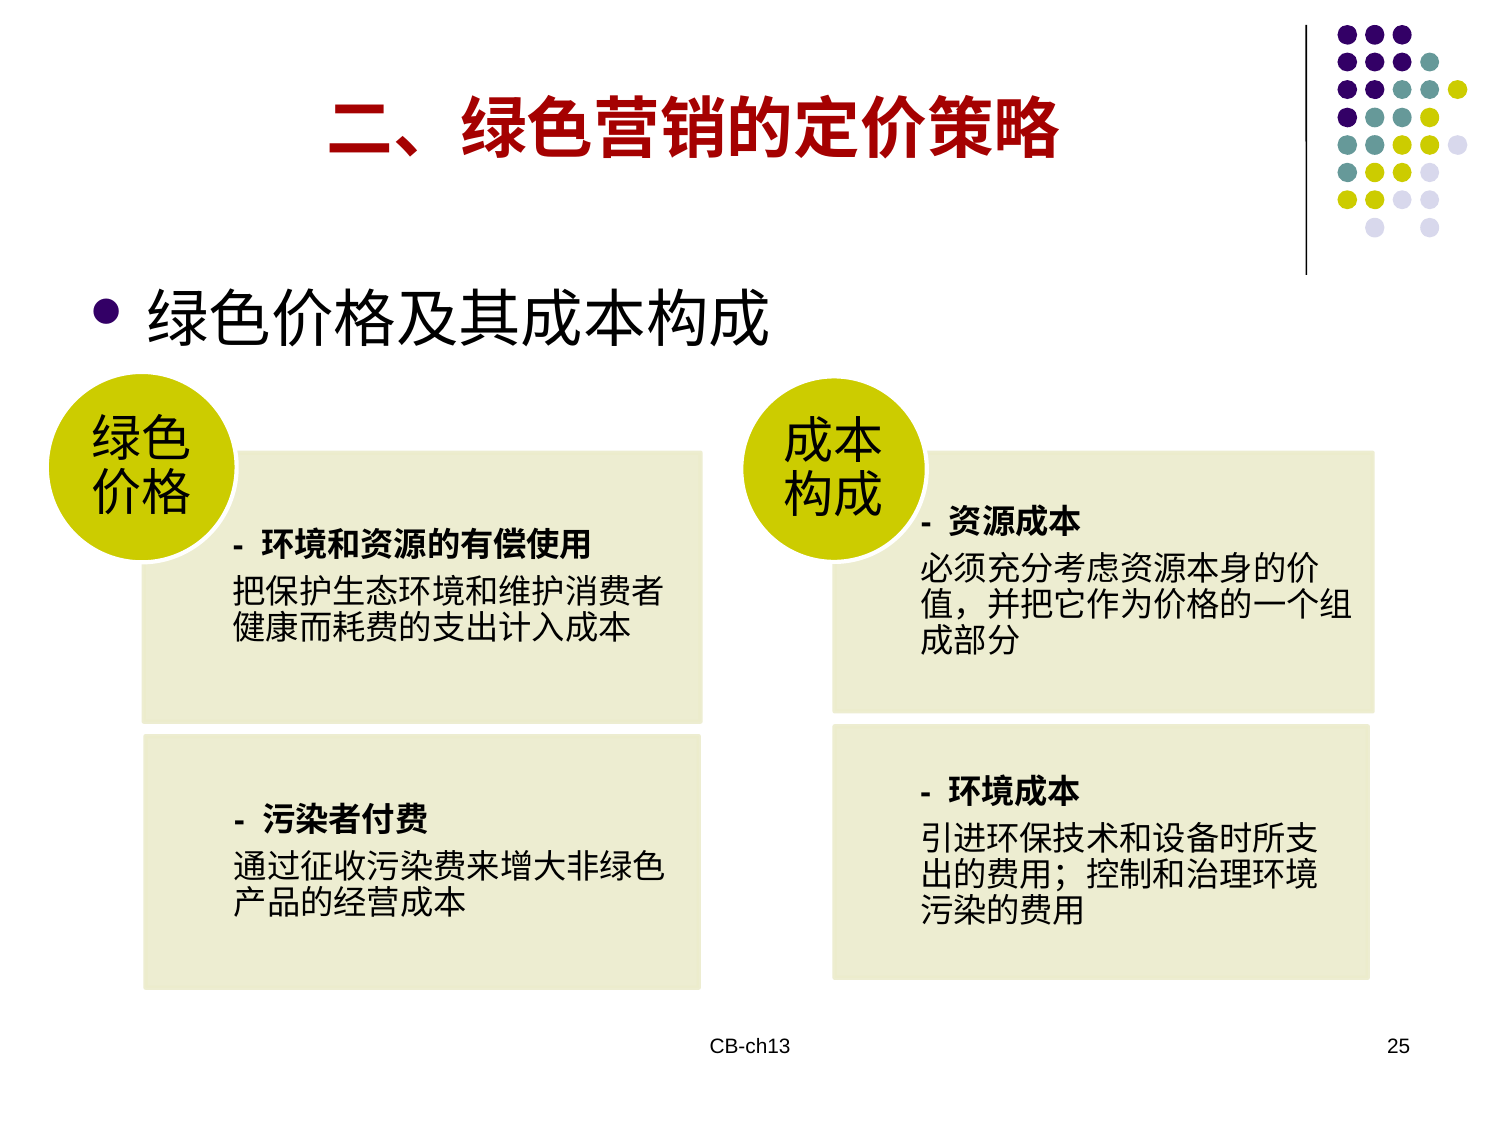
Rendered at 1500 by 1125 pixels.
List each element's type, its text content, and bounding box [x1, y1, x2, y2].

text_box 绿色价格及其成本构成 [74, 234, 1395, 1055]
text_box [34, 329, 1337, 997]
footer CB-ch13 [512, 1024, 988, 1101]
slide_number 25 [1074, 1024, 1426, 1101]
text_box 二、绿色营销的定价策略 [75, 20, 1313, 233]
